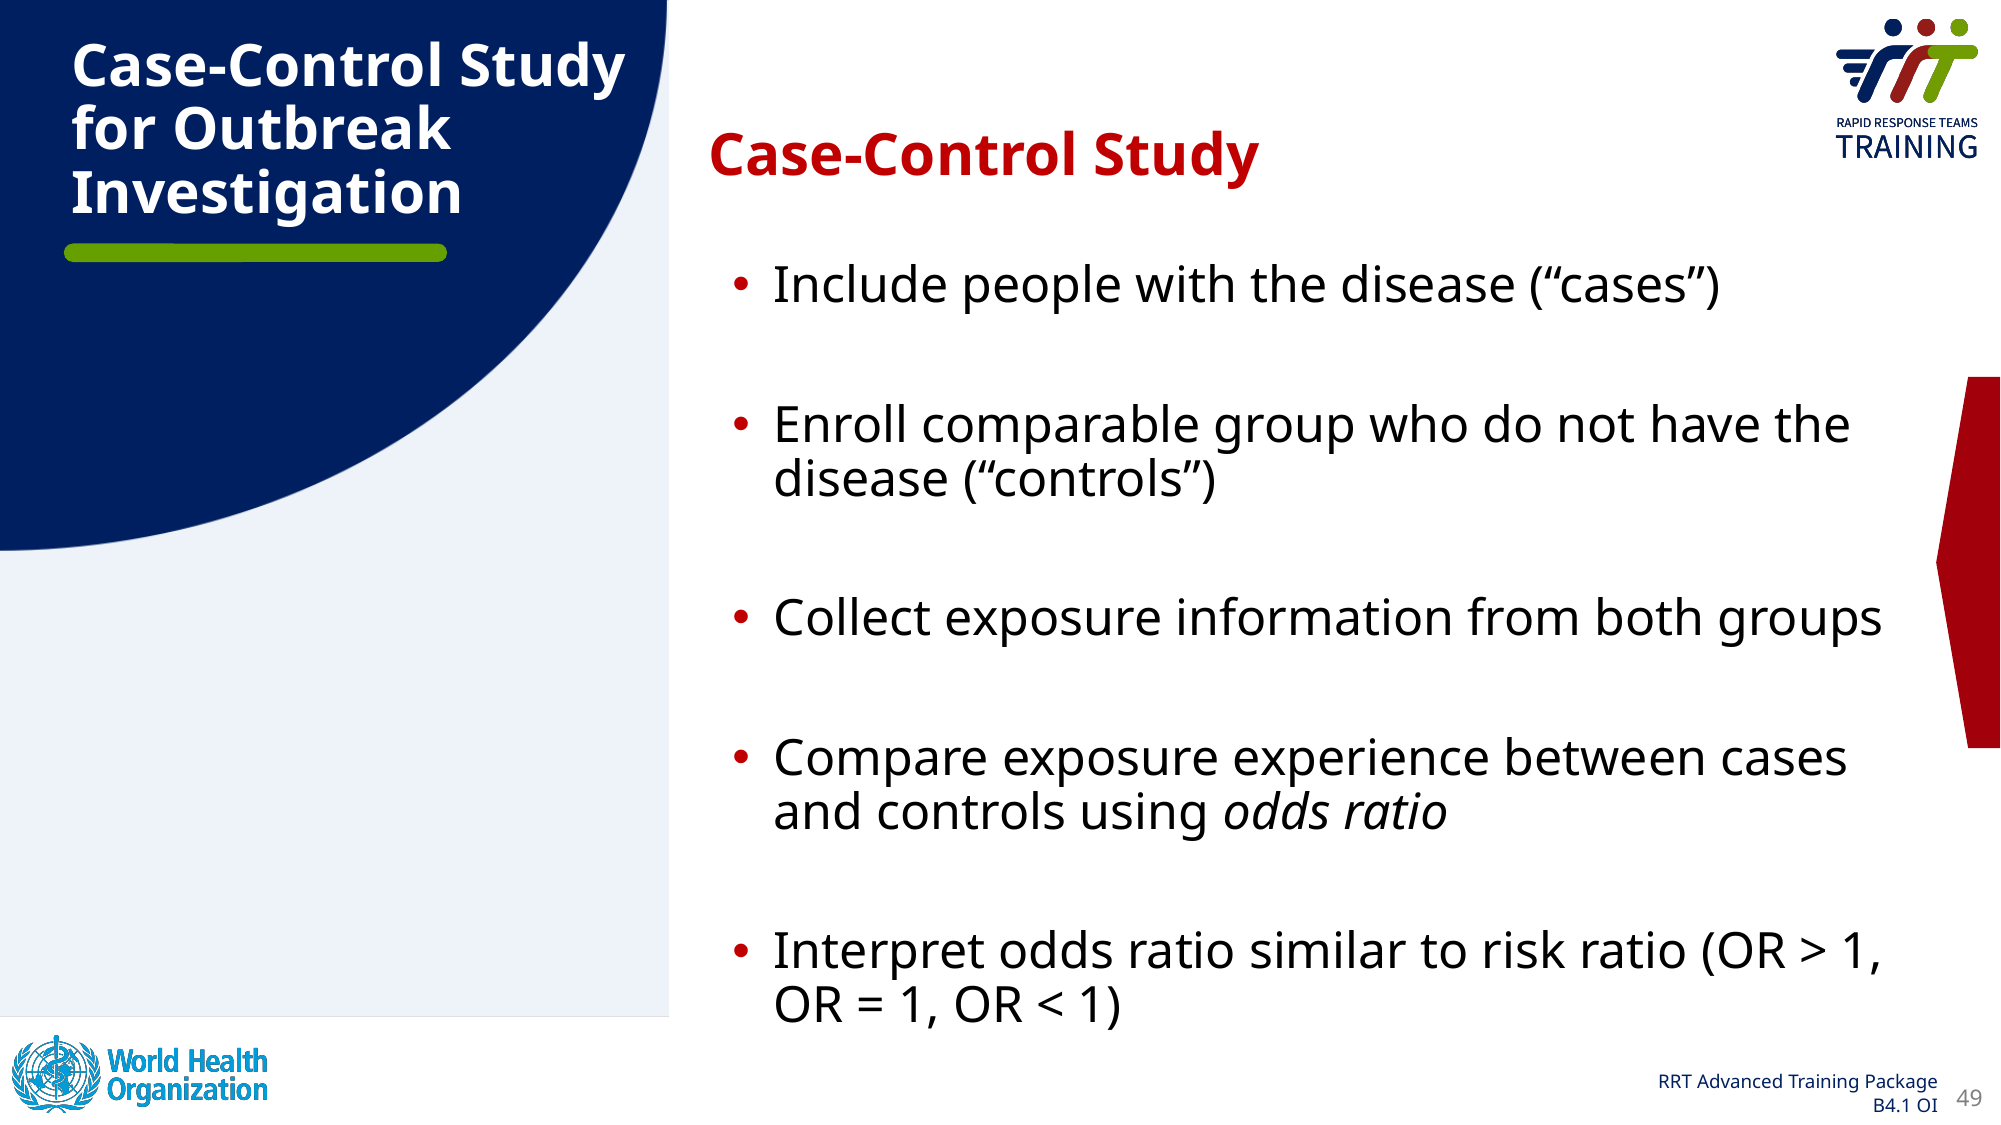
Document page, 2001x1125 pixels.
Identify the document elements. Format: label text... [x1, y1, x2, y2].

picture [22, 1062, 26, 1077]
picture [1835, 19, 1978, 167]
picture [71, 1053, 90, 1091]
picture [36, 1088, 78, 1105]
picture [0, 0, 669, 1018]
picture [34, 1054, 43, 1078]
picture [50, 1108, 62, 1113]
picture [12, 1083, 48, 1113]
picture [40, 1062, 47, 1070]
picture [24, 1054, 36, 1087]
picture [30, 1083, 37, 1091]
picture [12, 1035, 54, 1068]
list Case-Control Study Include people with the disease (“cases”) Enroll comparable group who do not have the disease (“controls”) Collect exposure information from both groups Compare exposure experience between cases and controls using odds ratio Interpret odds ratio similar to risk ratio (OR > 1, OR = 1, OR < 1) [700, 117, 1937, 1029]
picture [46, 1056, 54, 1062]
text_box Case-Control Study for Outbreak Investigation [63, 0, 647, 262]
text_box [63, 243, 448, 263]
picture [59, 1035, 267, 1113]
